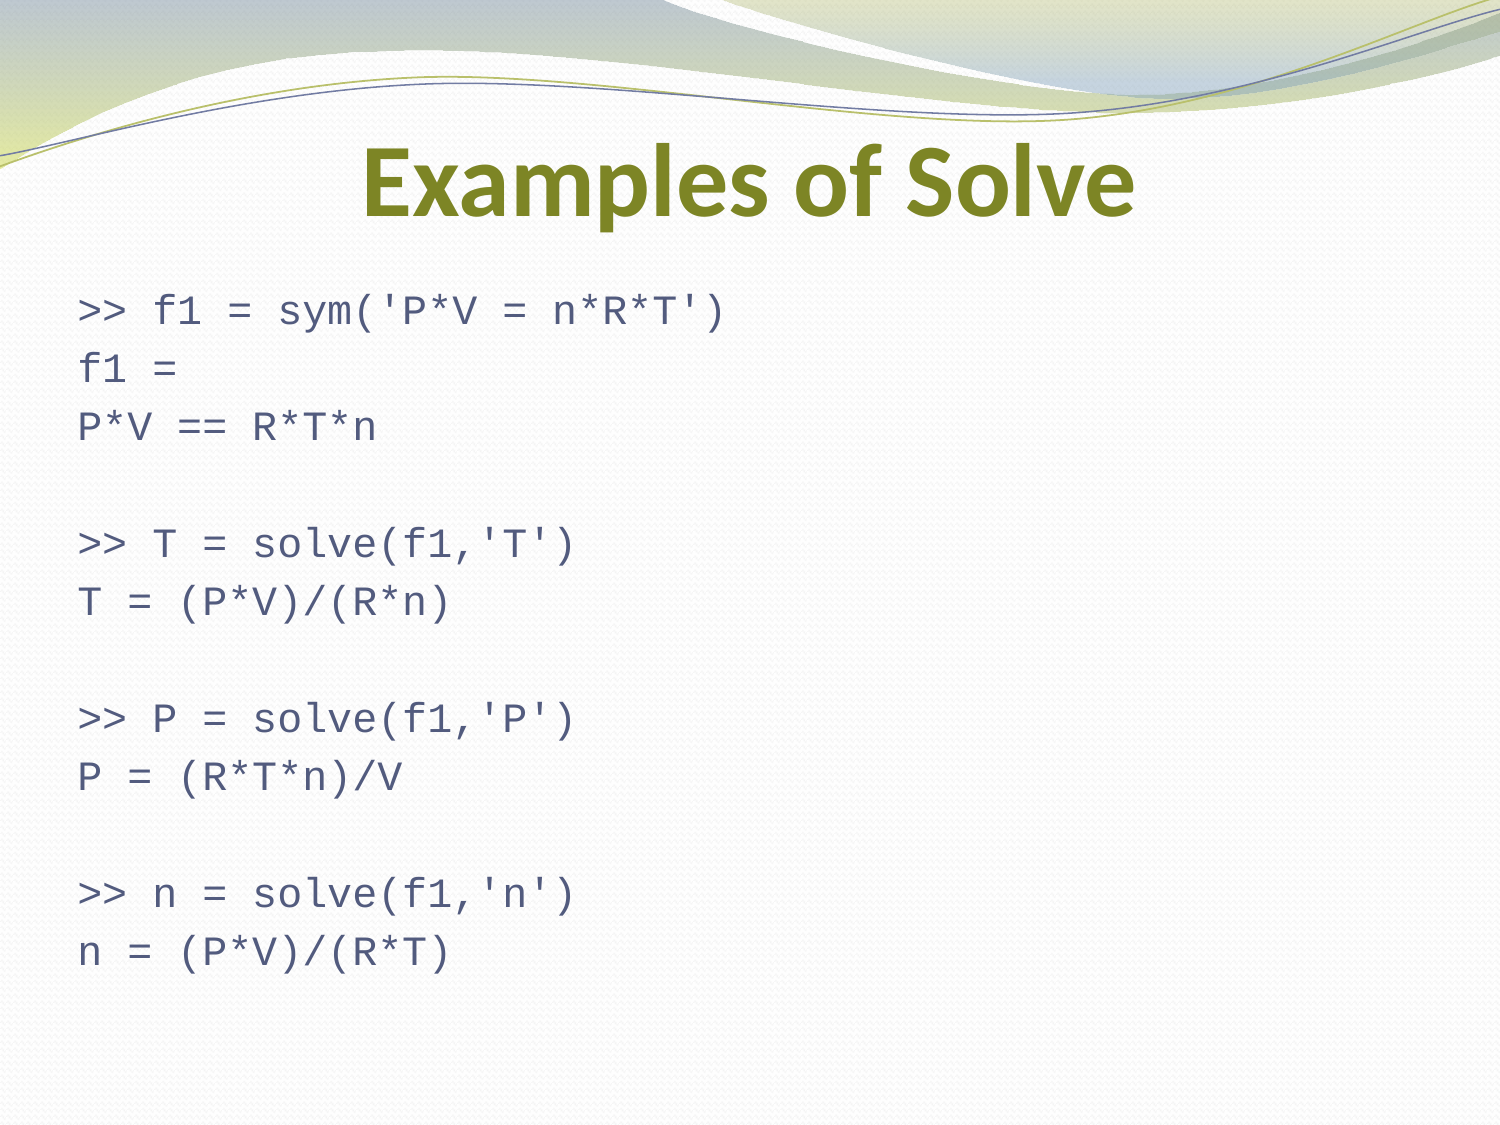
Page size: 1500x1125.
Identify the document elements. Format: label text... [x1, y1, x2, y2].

title Examples of Solve [75, 50, 1425, 238]
list >> f1 = sym('P*V = n*R*T') f1 = P*V == R*T*n >> T = solve(f1,'T') T = (P*V)/(R*n) >> P = solve(f1,'P') P = (R*T*n)/V >> n = solve(f1,'n') n = (P*V)/(R*T) [62, 275, 1413, 1100]
